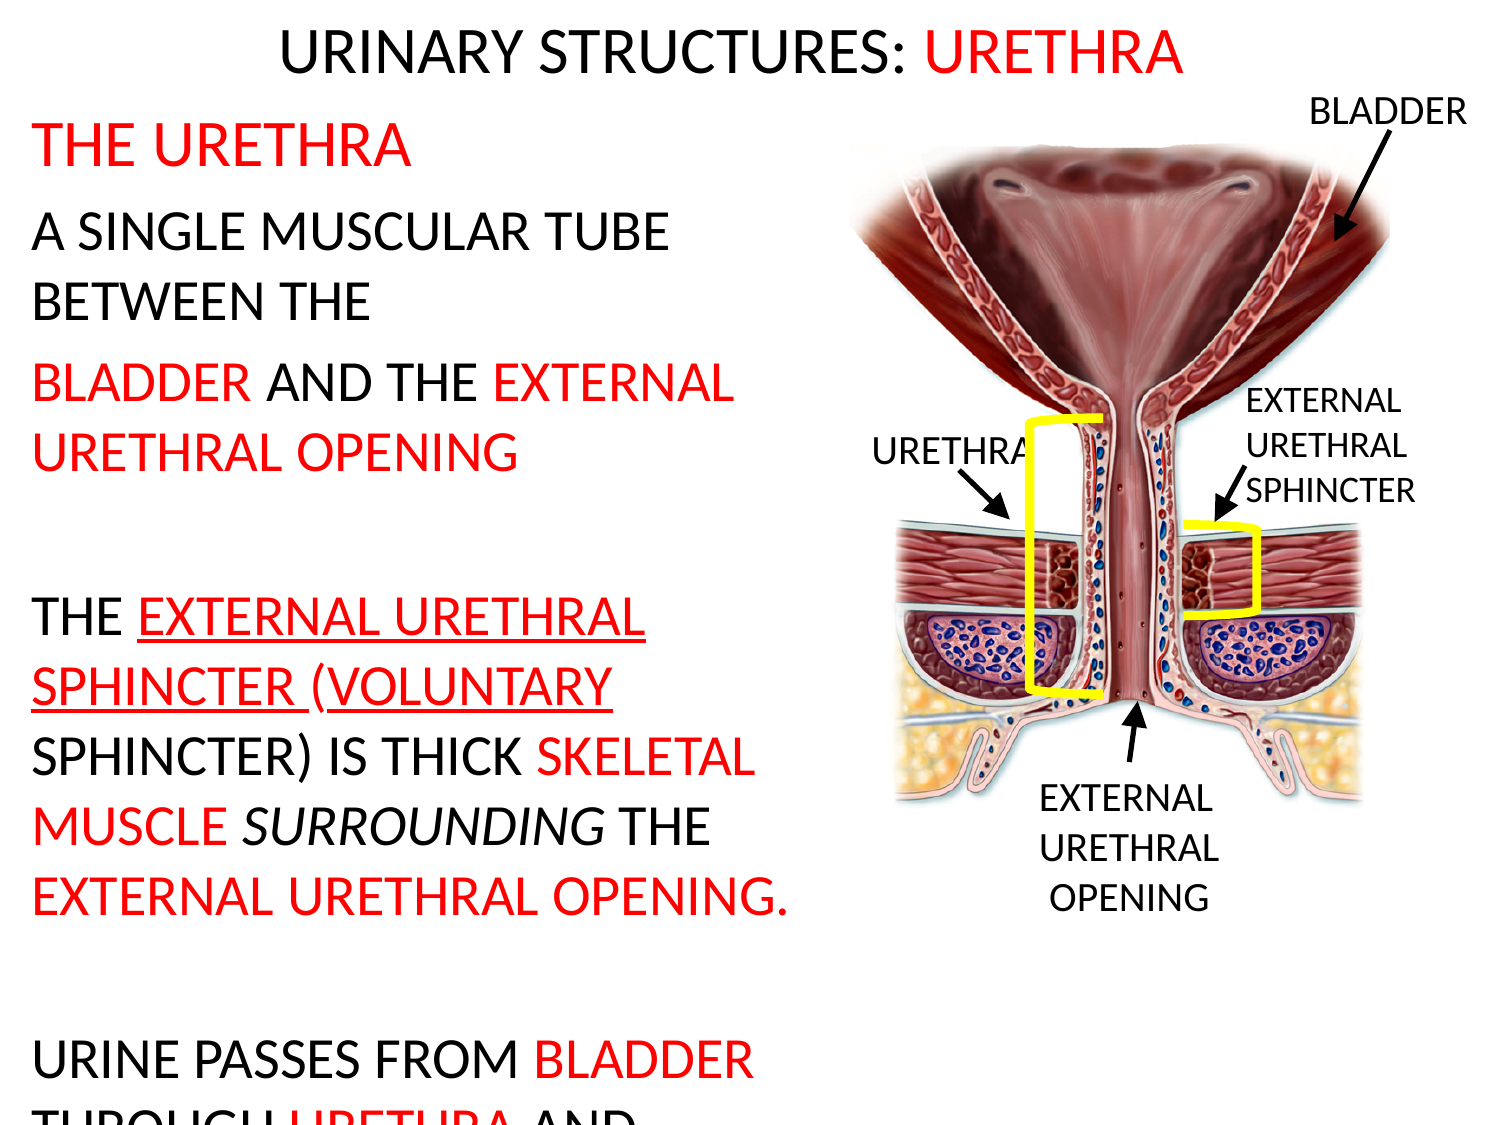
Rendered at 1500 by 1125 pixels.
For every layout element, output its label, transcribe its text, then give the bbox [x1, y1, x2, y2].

text_box Urinary Structures: Urethra [12, 0, 1450, 188]
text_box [849, 74, 1471, 929]
list The Urethra A single muscular tube between the bladder and the external urethral opening The external urethral sphincter (voluntary sphincter) is thick skeletal muscle surrounding the external urethral opening. Urine passes from bladder through urethra and through the urogenital diaphragm (skeletal muscle) [16, 188, 905, 1075]
